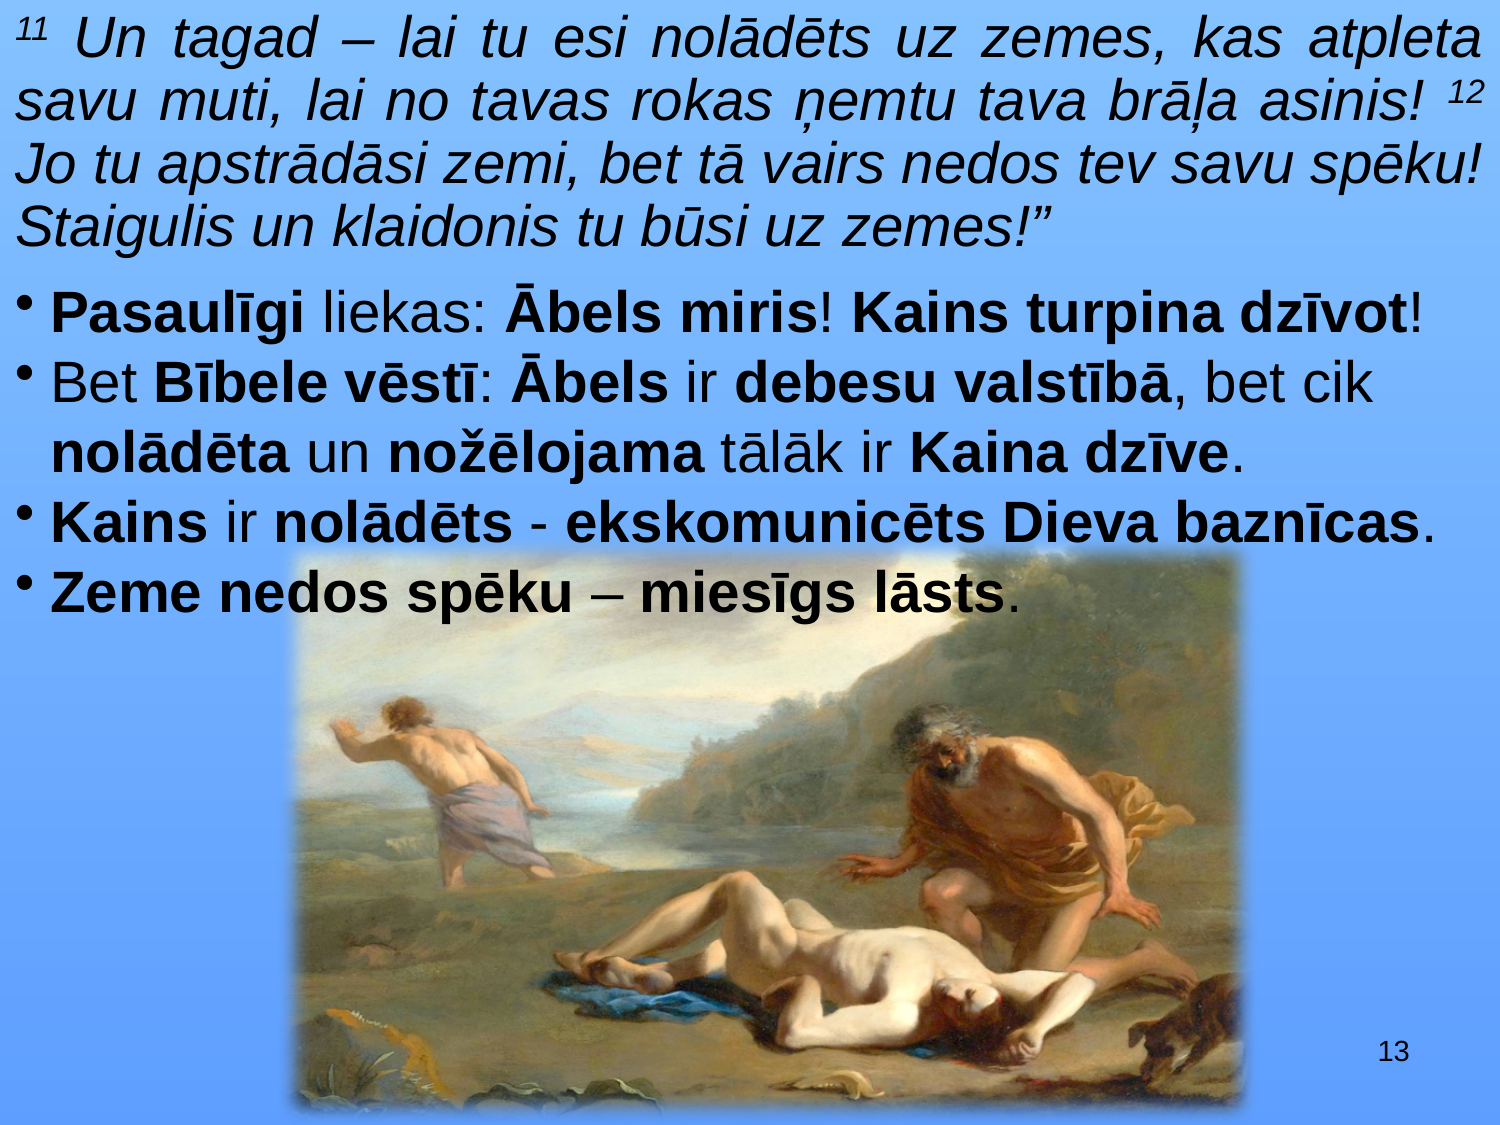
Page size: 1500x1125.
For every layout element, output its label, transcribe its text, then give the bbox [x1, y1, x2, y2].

slide_number 13 [1263, 1024, 1426, 1103]
picture [277, 535, 1259, 1125]
list 11 Un tagad – lai tu esi nolādēts uz zemes, kas atpleta savu muti, lai no tavas rokas ņemtu tava brāļa asinis! 12 Jo tu apstrādāsi zemi, bet tā vairs nedos tev savu spēku! Staigulis un klaidonis tu būsi uz zemes!” [0, 0, 1500, 178]
text_box Pasaulīgi liekas: Ābels miris! Kains turpina dzīvot! Bet Bībele vēstī: Ābels ir debesu valstībā, bet cik nolādēta un nožēlojama tālāk ir Kaina dzīve. Kains ir nolādēts - ekskomunicēts Dieva baznīcas. Zeme nedos spēku – miesīgs lāsts. [0, 267, 1500, 632]
